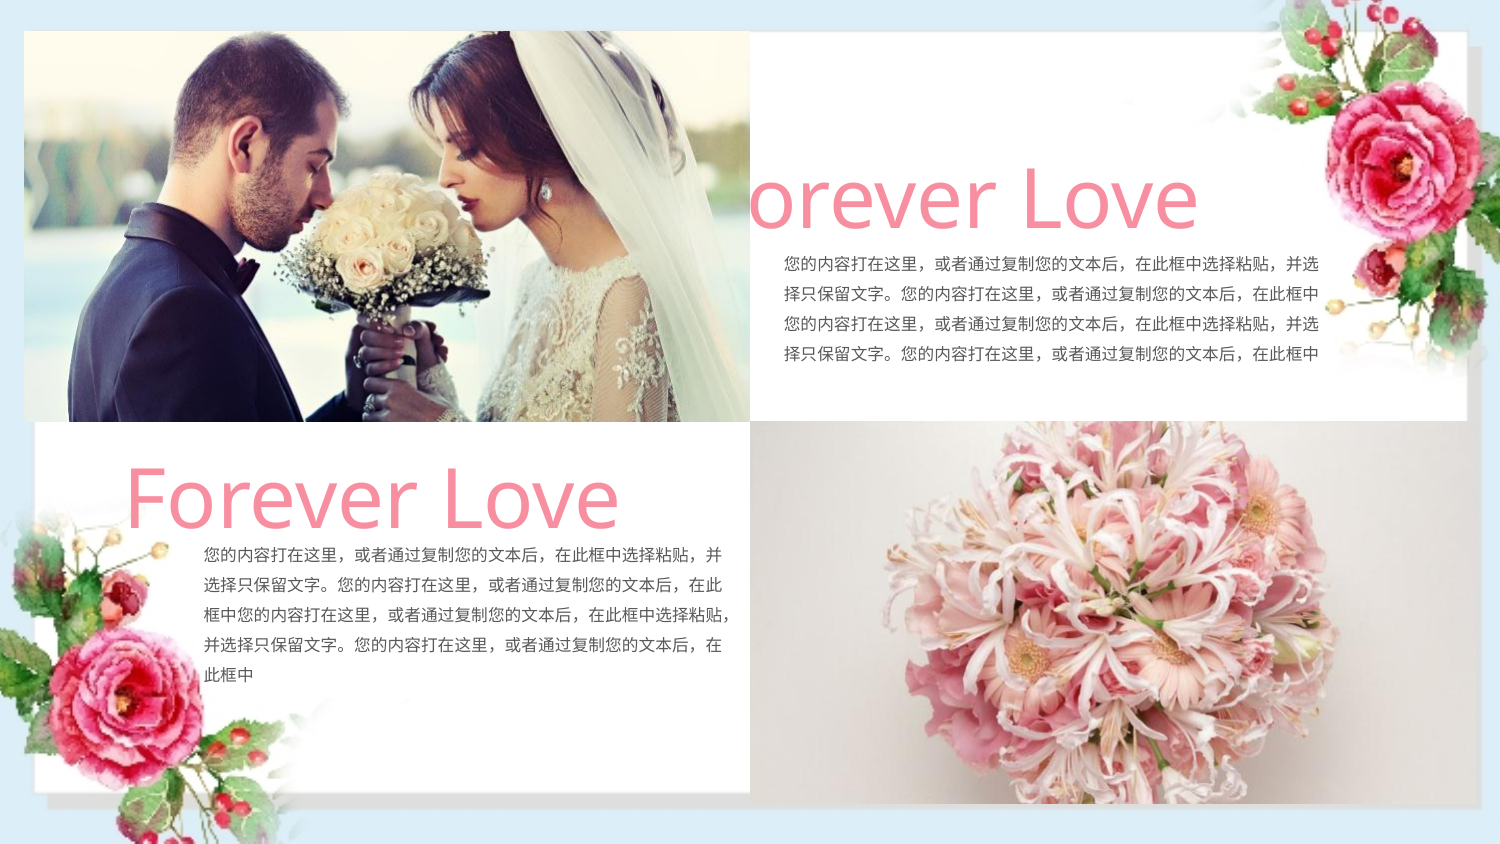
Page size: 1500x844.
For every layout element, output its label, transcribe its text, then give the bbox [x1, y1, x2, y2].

text_box Forever Love [750, 137, 1217, 253]
picture [0, 0, 1500, 844]
text_box 您的内容打在这里，或者通过复制您的文本后，在此框中选择粘贴，并选择只保留文字。您的内容打在这里，或者通过复制您的文本后，在此框中您的内容打在这里，或者通过复制您的文本后，在此框中选择粘贴，并选择只保留文字。您的内容打在这里，或者通过复制您的文本后，在此框中 [188, 527, 749, 692]
text_box 您的内容打在这里，或者通过复制您的文本后，在此框中选择粘贴，并选择只保留文字。您的内容打在这里，或者通过复制您的文本后，在此框中您的内容打在这里，或者通过复制您的文本后，在此框中选择粘贴，并选择只保留文字。您的内容打在这里，或者通过复制您的文本后，在此框中 [768, 236, 1339, 371]
text_box Forever Love [109, 437, 638, 553]
